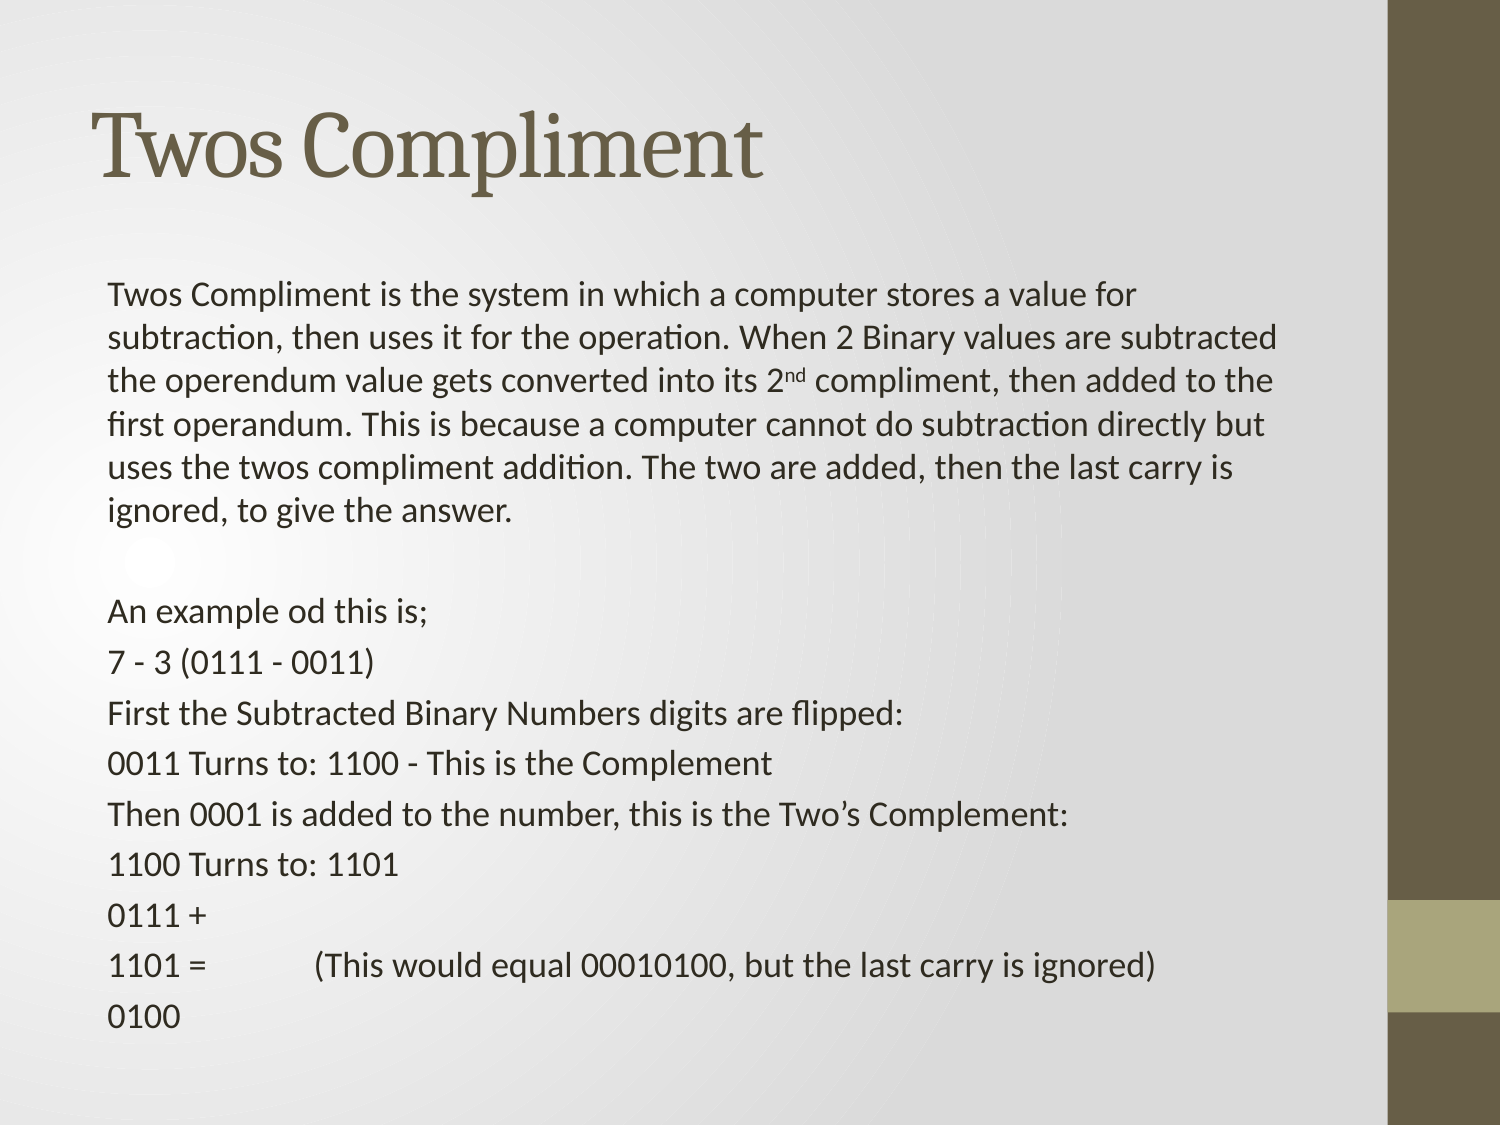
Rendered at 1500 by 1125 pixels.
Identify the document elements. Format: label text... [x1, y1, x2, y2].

title Twos Compliment [75, 45, 1325, 233]
list Twos Compliment is the system in which a computer stores a value for subtraction, then uses it for the operation. When 2 Binary values are subtracted the operendum value gets converted into its 2nd compliment, then added to the first operandum. This is because a computer cannot do subtraction directly but uses the twos compliment addition. The two are added, then the last carry is ignored, to give the answer. An example od this is; 7 - 3 (0111 - 0011) First the Subtracted Binary Numbers digits are flipped: 0011 Turns to: 1100 - This is the Complement Then 0001 is added to the number, this is the Two’s Complement: 1100 Turns to: 1101 0111 + 1101 = (This would equal 00010100, but the last carry is ignored) 0100 [75, 262, 1325, 1050]
